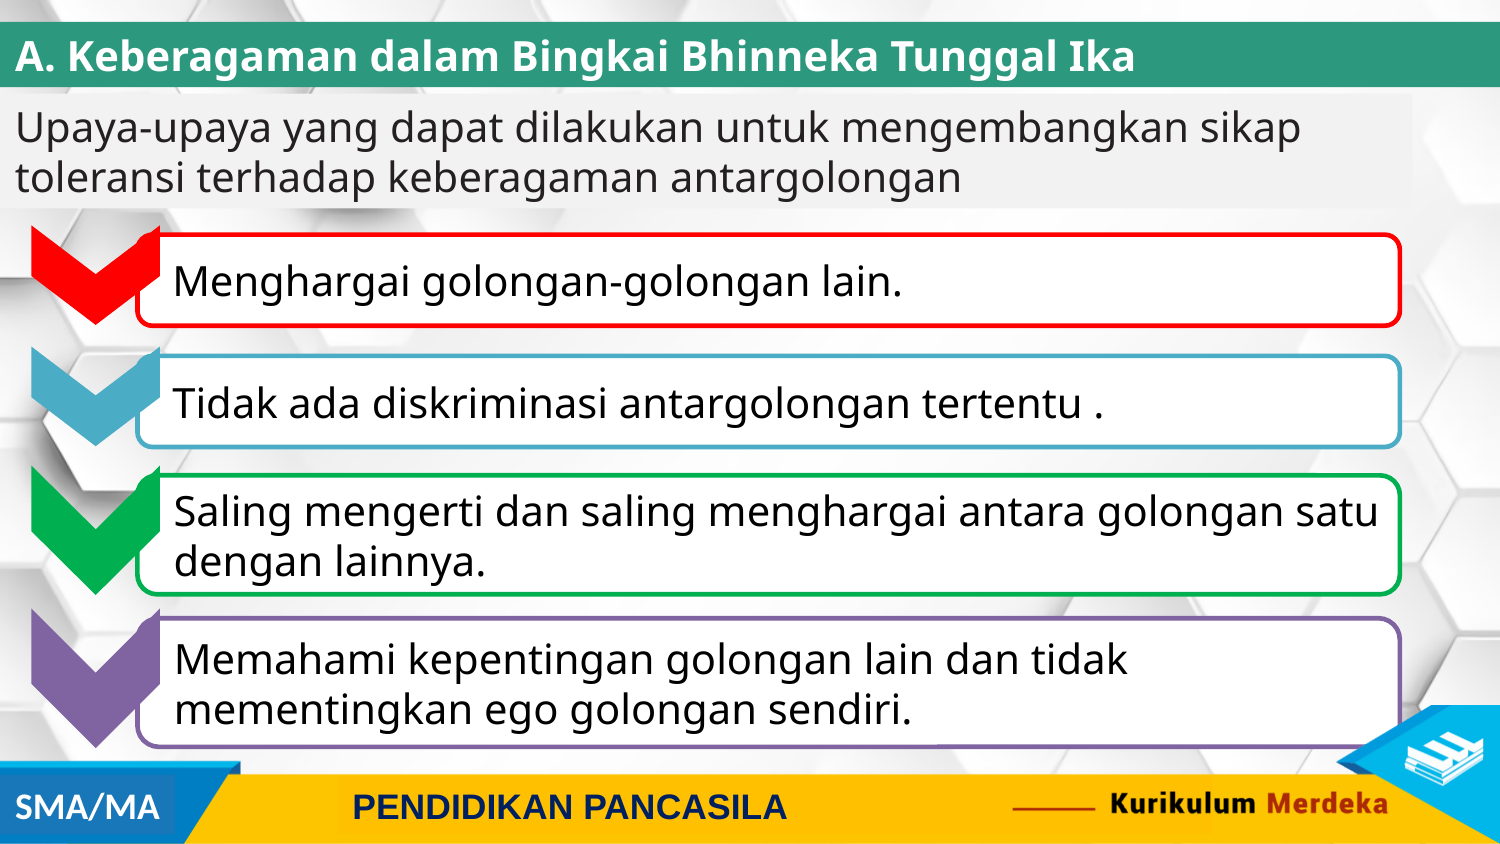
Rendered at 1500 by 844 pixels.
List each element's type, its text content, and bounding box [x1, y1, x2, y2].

text_box Saling mengerti dan saling menghargai antara golongan satu dengan lainnya. [137, 475, 1400, 595]
text_box [32, 610, 159, 704]
text_box Tidak ada diskriminasi antargolongan tertentu . [137, 355, 1400, 448]
picture [0, 89, 1500, 705]
text_box A. Keberagaman dalam Bingkai Bhinneka Tunggal Ika [0, 20, 1500, 89]
text_box Memahami kepentingan golongan lain dan tidak mementingkan ego golongan sendiri. [140, 618, 1400, 704]
picture [0, 0, 1500, 20]
text_box [32, 227, 159, 324]
text_box Menghargai golongan-golongan lain. [137, 234, 1400, 326]
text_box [0, 705, 1500, 844]
text_box [32, 468, 159, 594]
text_box [32, 348, 159, 445]
text_box Upaya-upaya yang dapat dilakukan untuk mengembangkan sikap toleransi terhadap keberagaman antargolongan [0, 93, 1413, 209]
